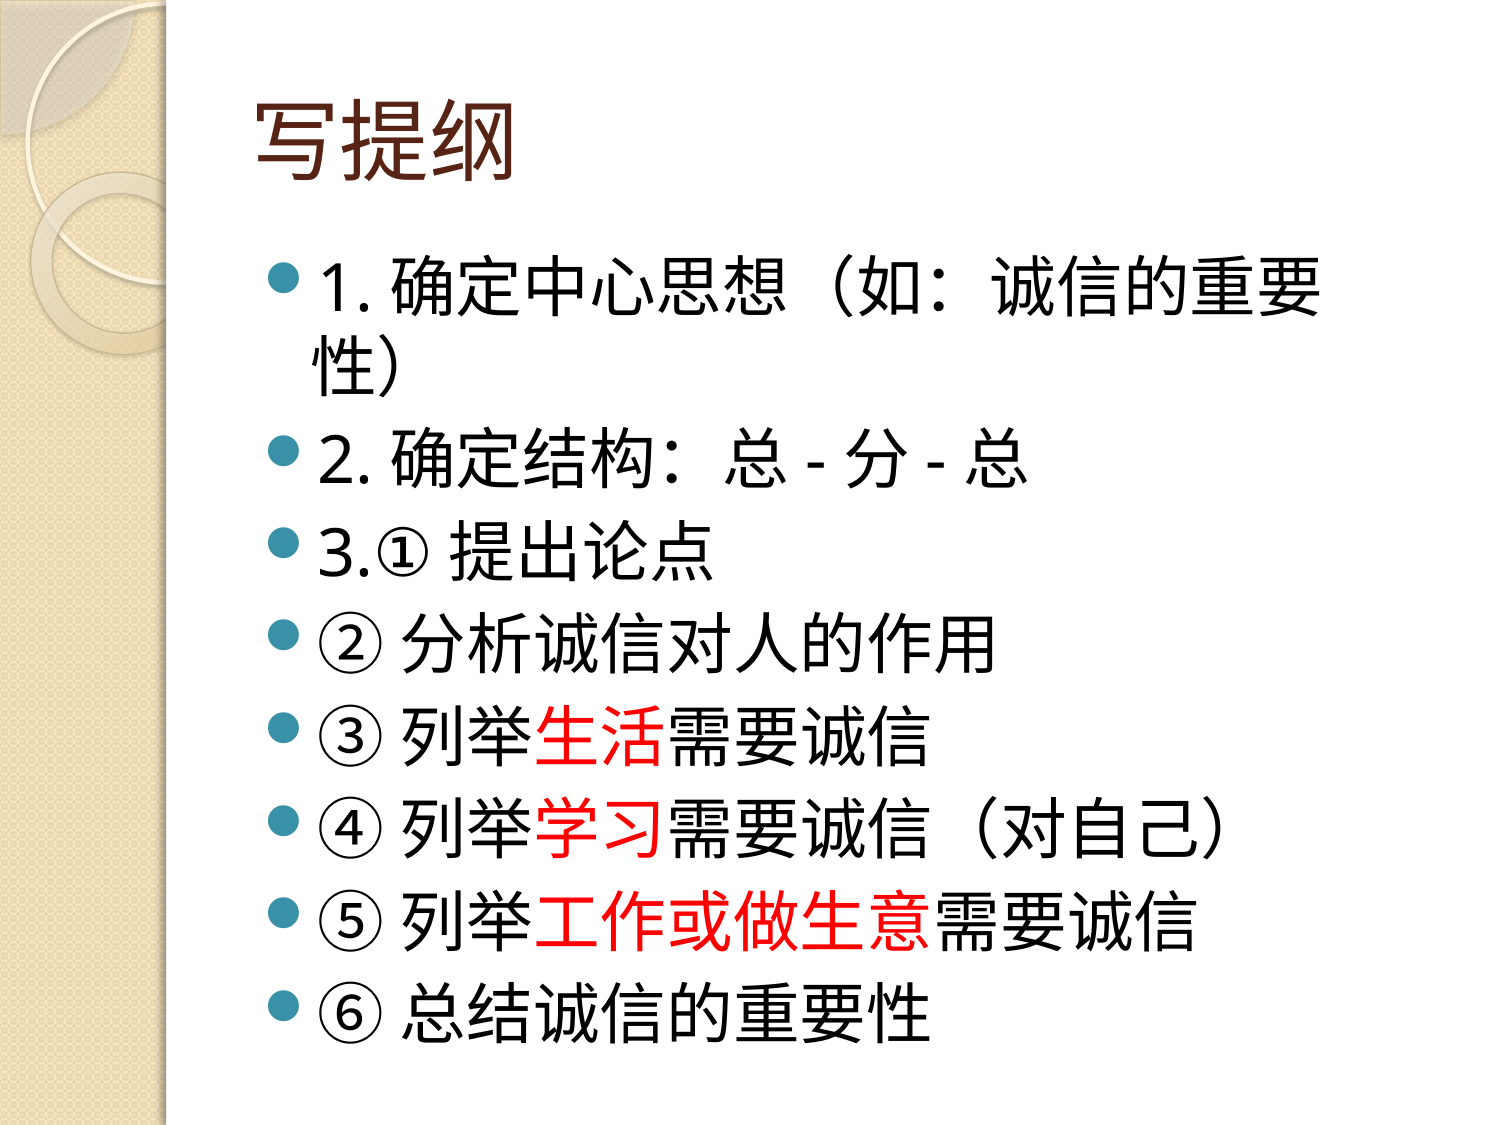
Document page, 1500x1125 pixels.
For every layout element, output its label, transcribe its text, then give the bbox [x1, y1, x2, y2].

title 写提纲 [235, 45, 1466, 233]
list 1.确定中心思想（如：诚信的重要性） 2.确定结构：总-分-总 3.①提出论点 ②分析诚信对人的作用 ③列举生活需要诚信 ④列举学习需要诚信（对自己） ⑤列举工作或做生意需要诚信 ⑥总结诚信的重要性 [235, 237, 1466, 1025]
